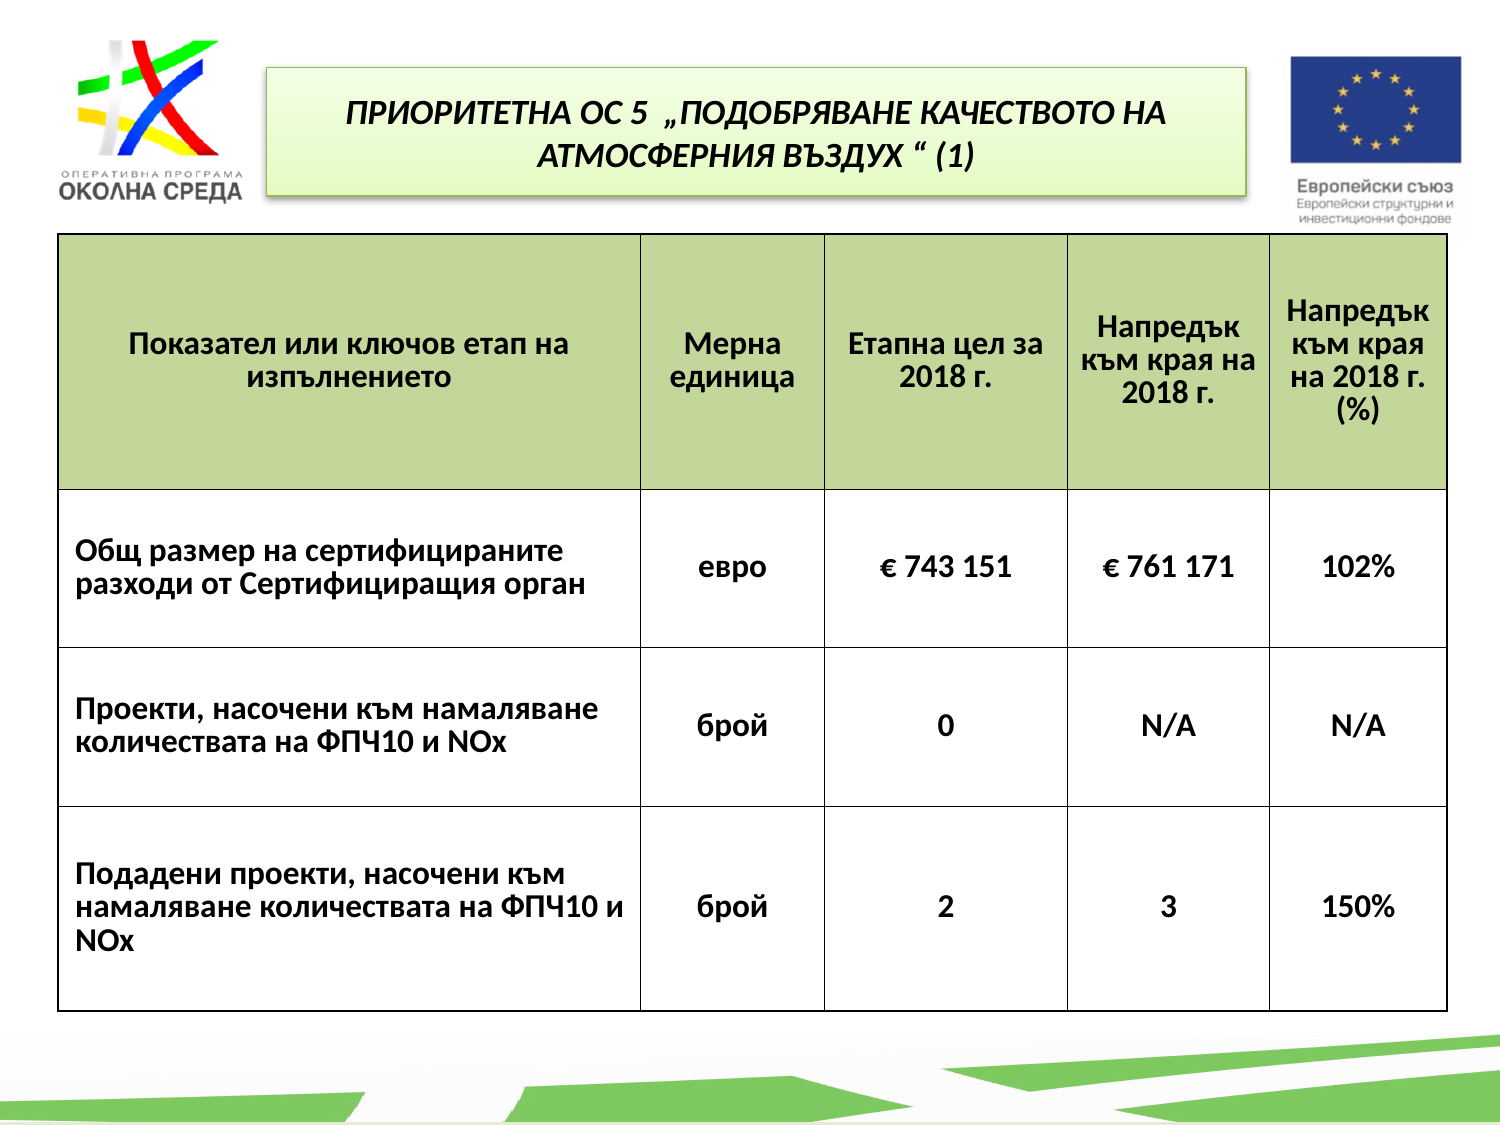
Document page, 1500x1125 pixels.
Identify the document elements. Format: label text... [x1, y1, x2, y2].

table_cell € 743 151 [825, 490, 1067, 647]
table_cell брой [641, 807, 824, 1010]
title ПРИОРИТЕТНА ОС 5 „ПОДОБРЯВАНЕ КАЧЕСТВОТО НА АТМОСФЕРНИЯ ВЪЗДУХ “ (1) [271, 67, 1247, 197]
table_header Мерна единица [641, 235, 824, 489]
table_cell 0 [825, 648, 1067, 806]
text_box [36, 586, 1497, 1033]
table_cell Общ размер на сертифицираните разходи от Сертифициращия орган [59, 490, 640, 647]
picture [0, 1034, 1500, 1122]
table_cell N/A [1270, 648, 1446, 806]
table_header Напредък към края на 2018 г. (%) [1270, 235, 1446, 489]
table_cell 3 [1068, 807, 1269, 1010]
table_cell Подадени проекти, насочени към намаляване количествата на ФПЧ10 и NOx [59, 807, 640, 1010]
table_cell 102% [1270, 490, 1446, 647]
table_header Етапна цел за 2018 г. [825, 235, 1067, 489]
table_cell 150% [1270, 807, 1446, 1010]
picture [1280, 47, 1470, 243]
table_cell 2 [825, 807, 1067, 1010]
table_cell N/A [1068, 648, 1269, 806]
picture [29, 18, 267, 218]
table_cell евро [641, 490, 824, 647]
table_header Показател или ключов етап на изпълнението [59, 235, 640, 489]
table_cell € 761 171 [1068, 490, 1269, 647]
table_cell брой [641, 648, 824, 806]
table_cell Проекти, насочени към намаляване количествата на ФПЧ10 и NOx [59, 648, 640, 806]
table_header Напредък към края на 2018 г. [1068, 235, 1269, 489]
